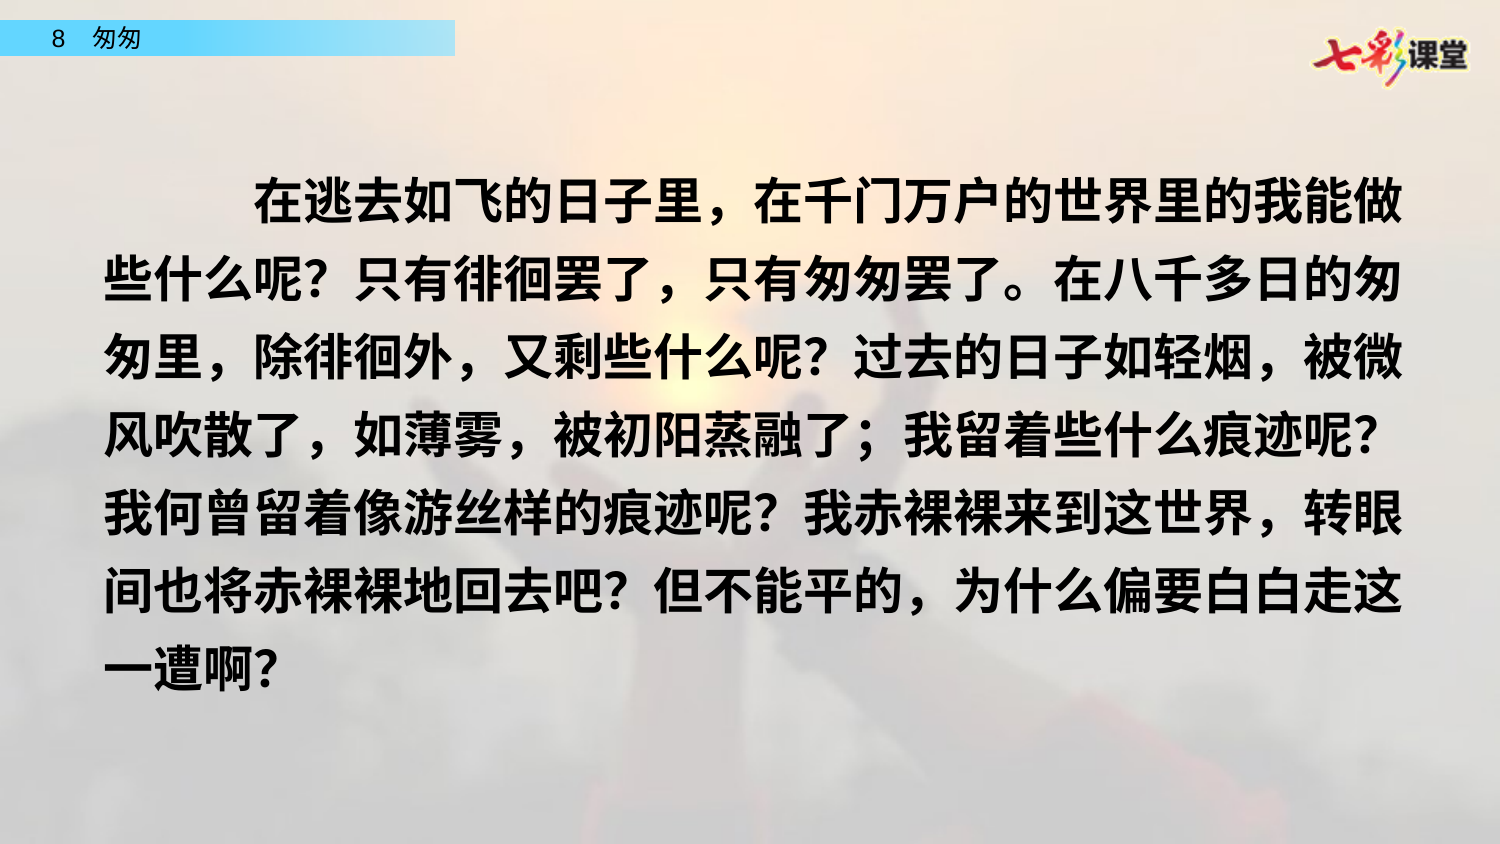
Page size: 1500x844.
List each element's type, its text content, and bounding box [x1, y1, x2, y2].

picture [0, 0, 1500, 844]
text_box 在逃去如飞的日子里，在千门万户的世界里的我能做些什么呢？只有徘徊罢了，只有匆匆罢了。在八千多日的匆匆里，除徘徊外，又剩些什么呢？过去的日子如轻烟，被微风吹散了，如薄雾，被初阳蒸融了；我留着些什么痕迹呢？我何曾留着像游丝样的痕迹呢？我赤裸裸来到这世界，转眼间也将赤裸裸地回去吧？但不能平的，为什么偏要白白走这一遭啊？ [88, 144, 1455, 705]
